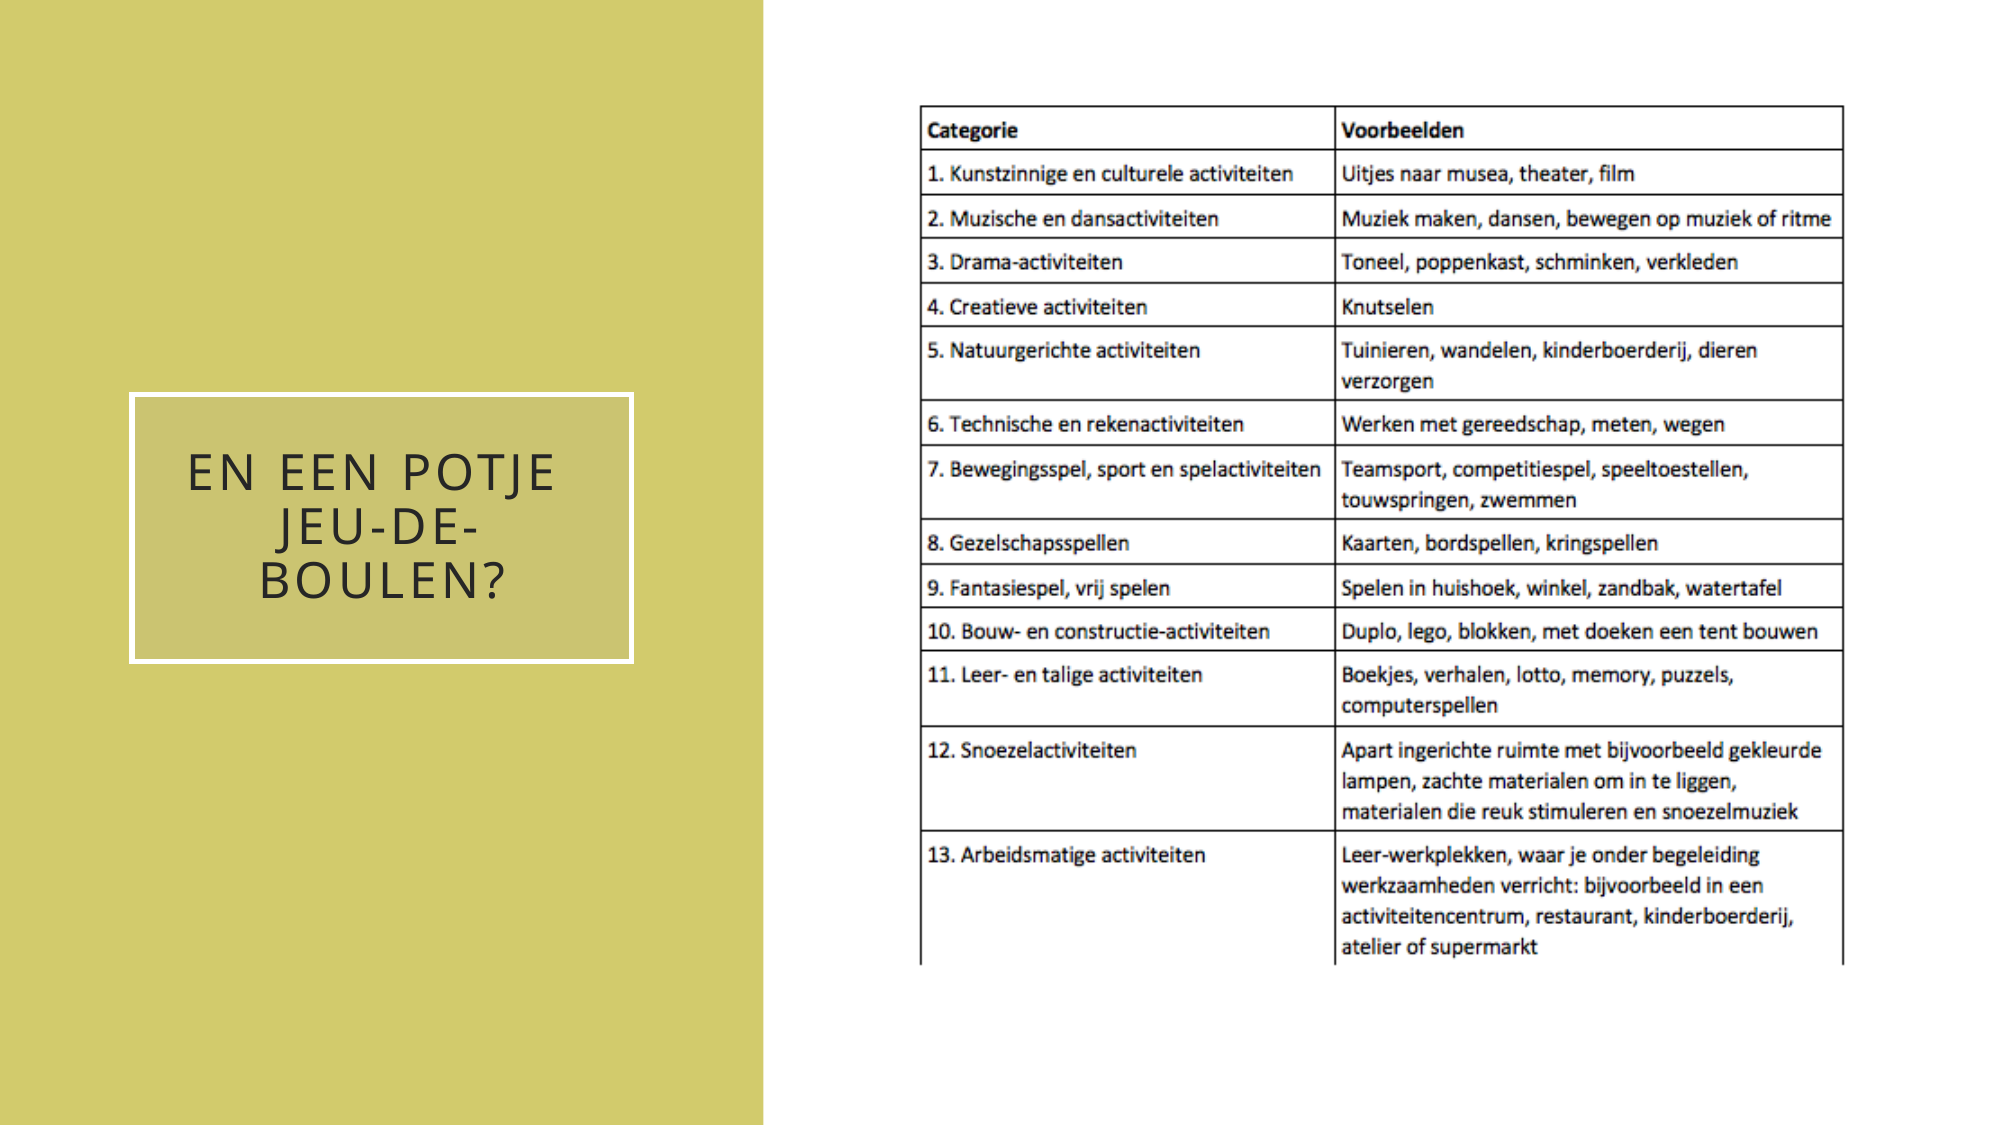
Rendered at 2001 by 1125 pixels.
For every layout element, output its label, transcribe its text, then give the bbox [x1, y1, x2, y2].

text_box [762, 0, 2000, 1125]
picture [915, 104, 1848, 969]
title En een potje jeu-de-boulen? [129, 392, 634, 664]
